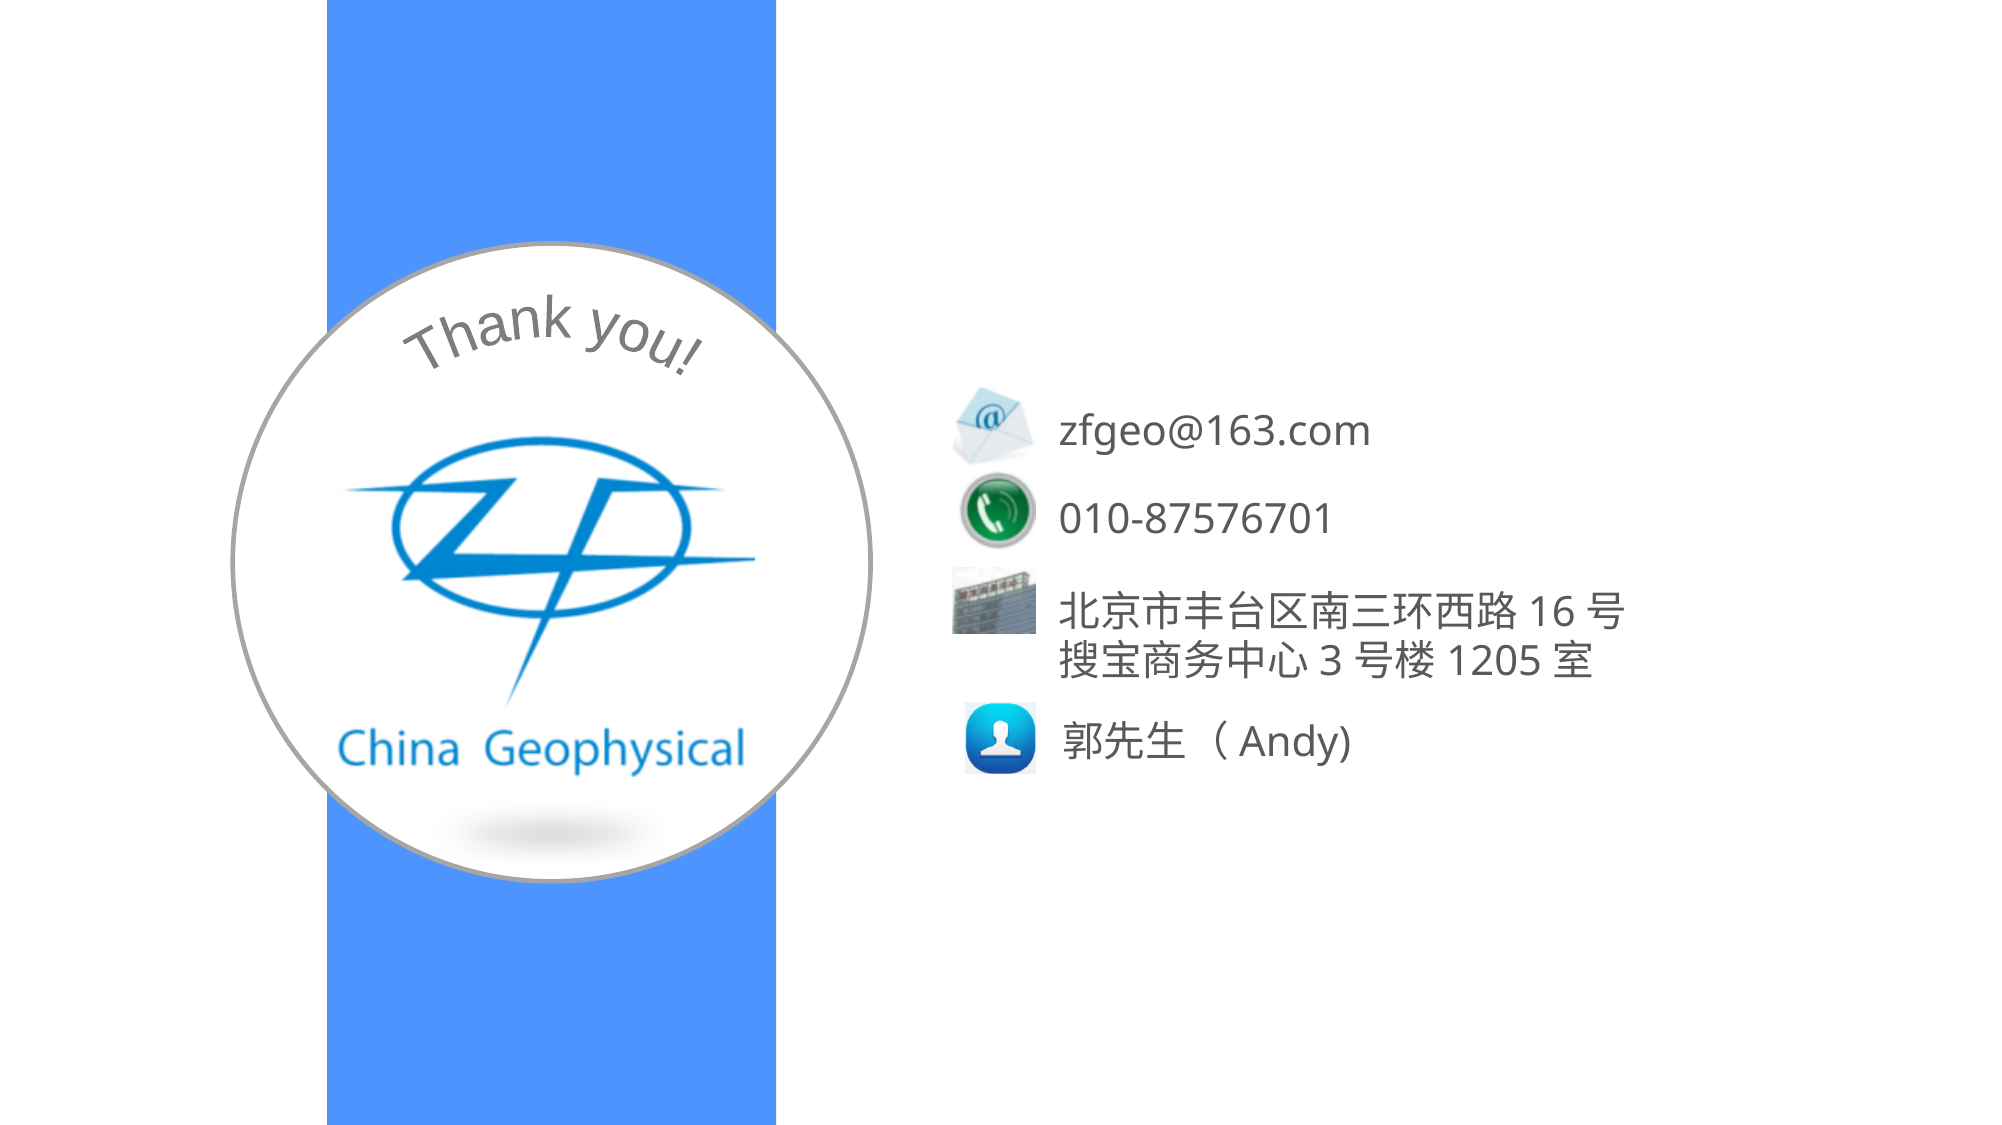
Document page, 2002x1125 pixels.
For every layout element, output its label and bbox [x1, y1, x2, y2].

picture [953, 386, 1036, 466]
picture [957, 469, 1036, 552]
picture [965, 702, 1036, 774]
picture [952, 567, 1036, 634]
picture [332, 421, 755, 788]
